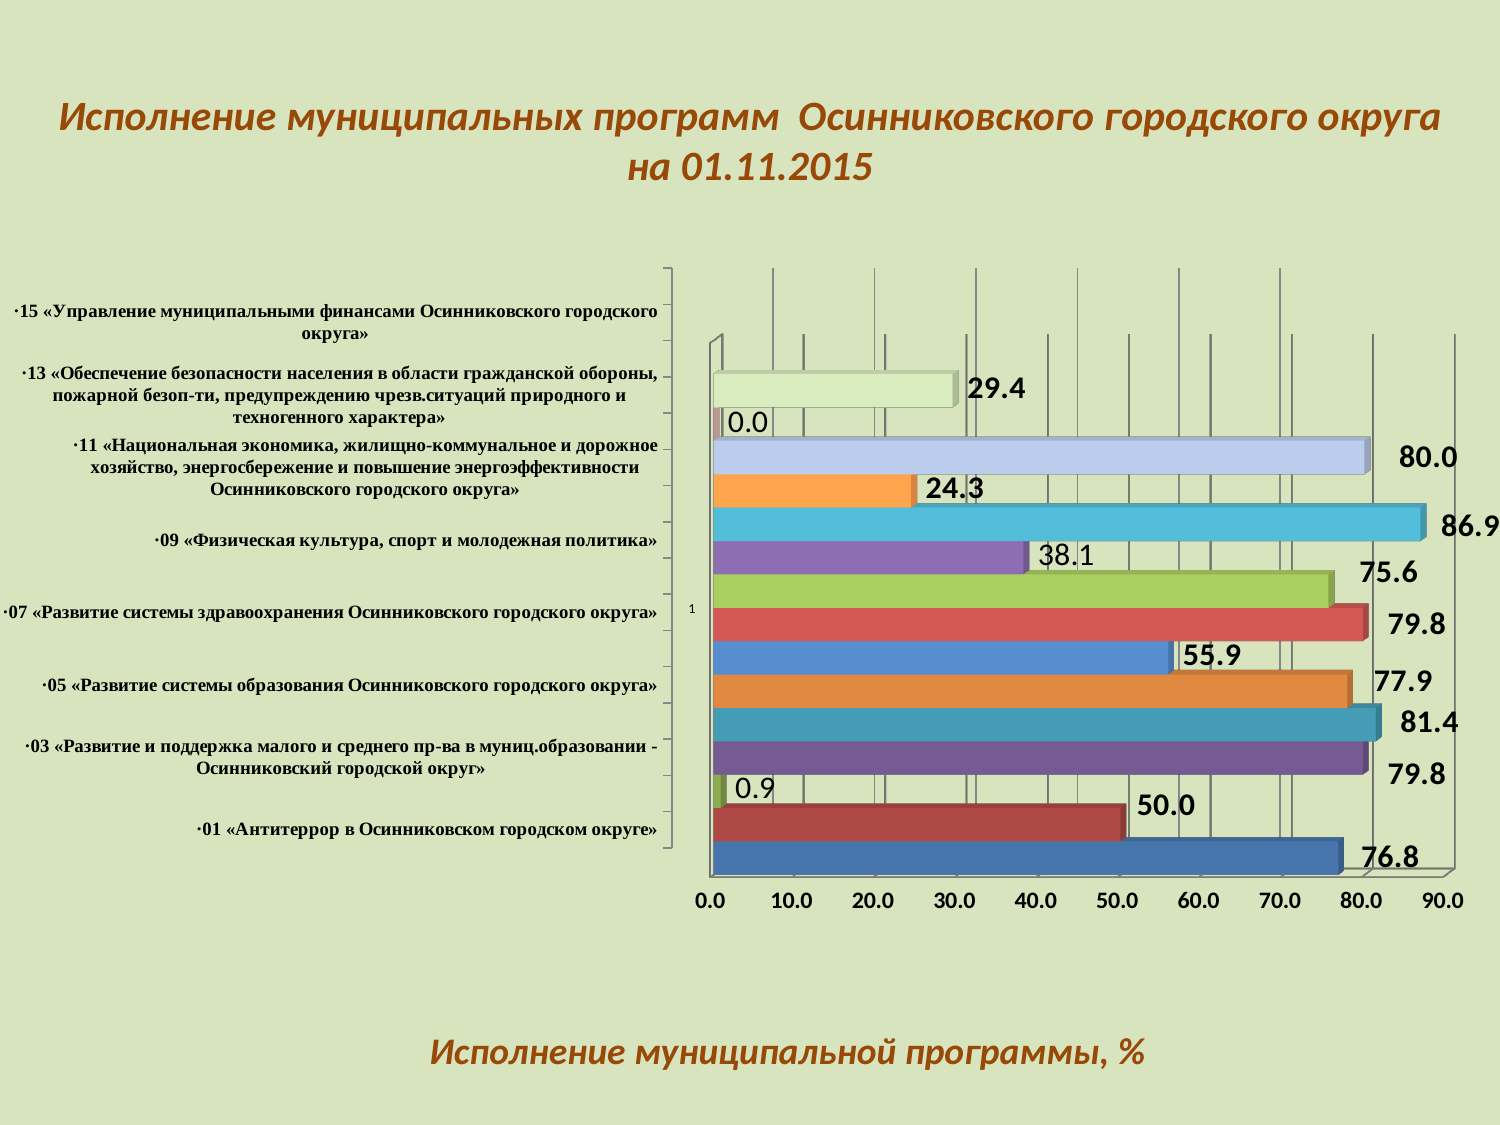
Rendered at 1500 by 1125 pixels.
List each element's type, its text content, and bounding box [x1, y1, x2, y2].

text_box Исполнение муниципальной программы, % [414, 1019, 1161, 1080]
chart [0, 257, 1500, 915]
title Исполнение муниципальных программ Осинниковского городского округа на 01.11.2015 [35, 45, 1465, 233]
